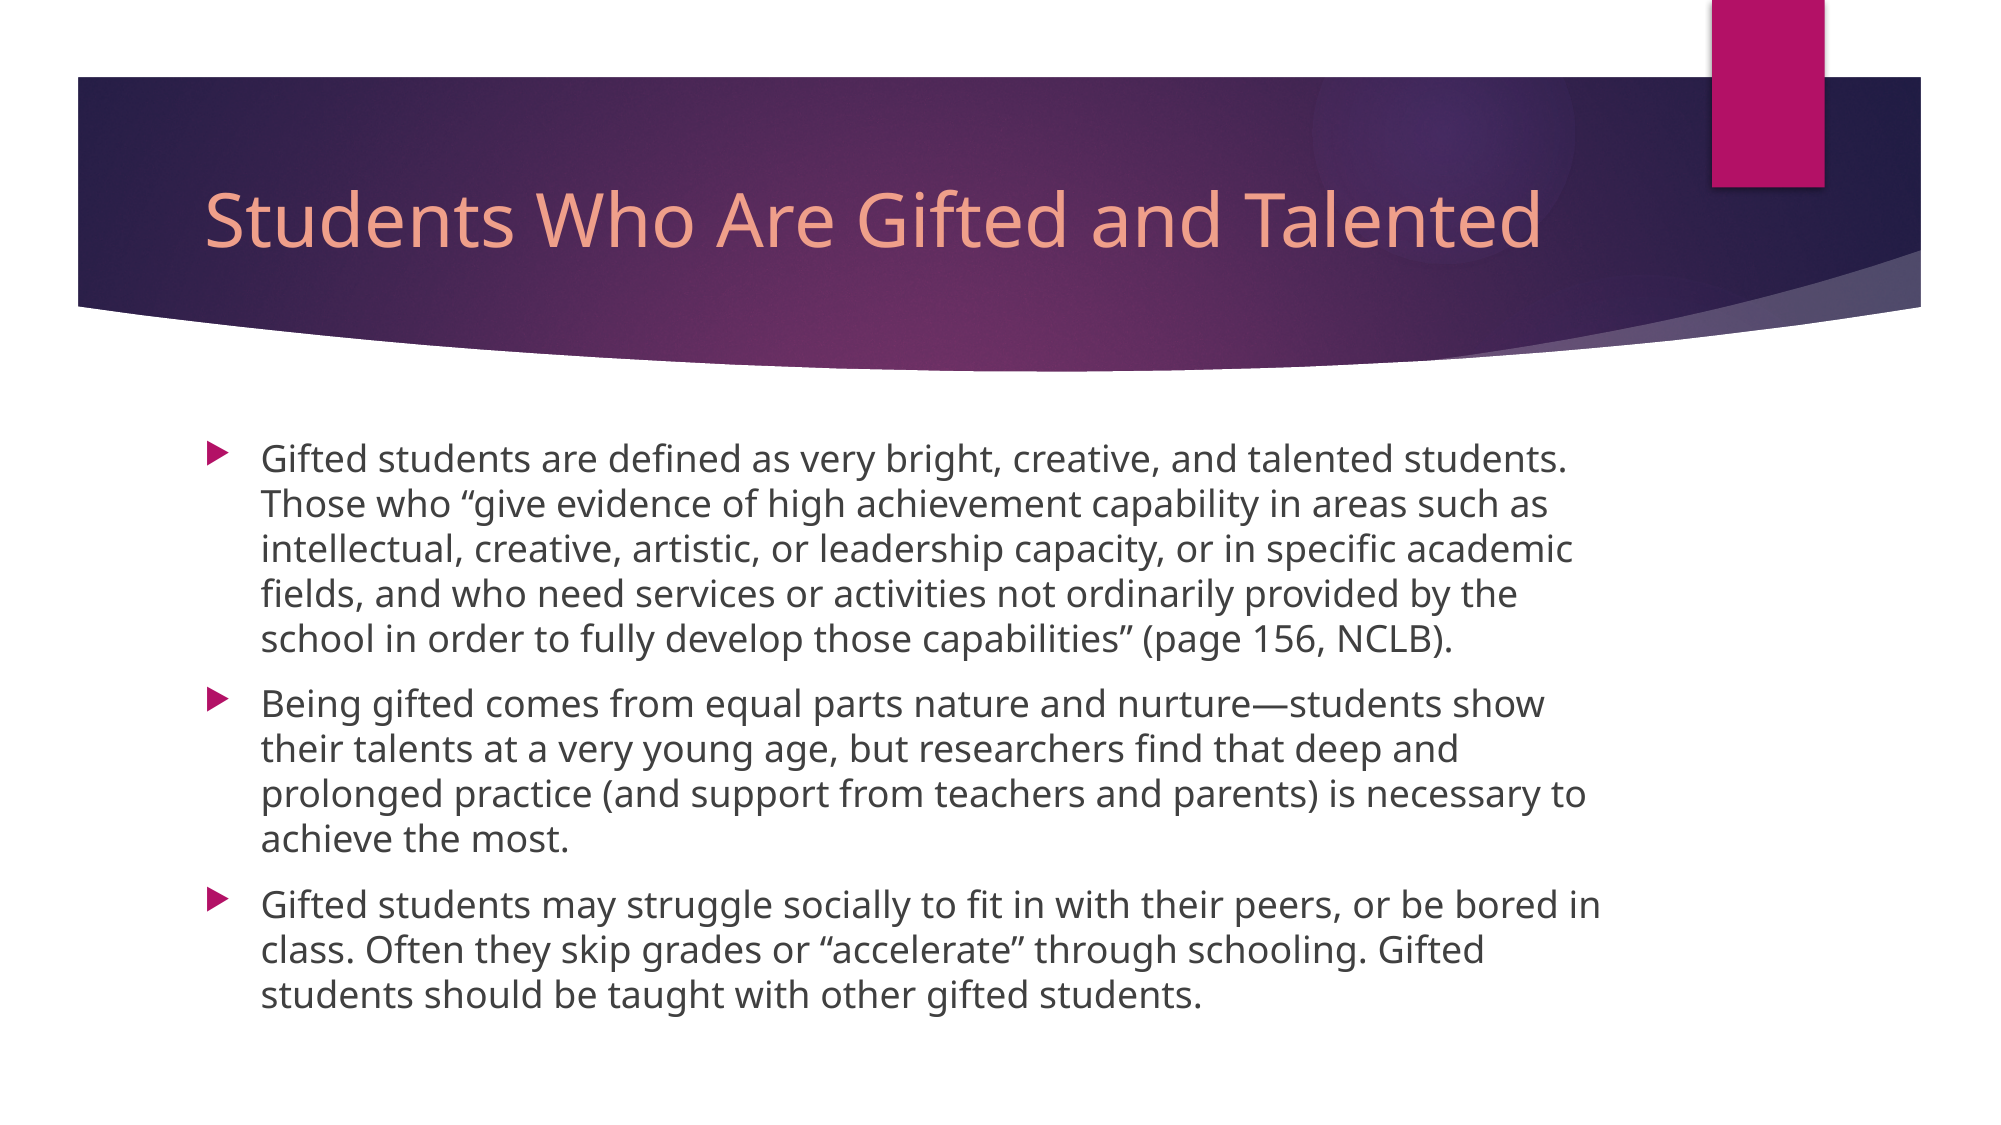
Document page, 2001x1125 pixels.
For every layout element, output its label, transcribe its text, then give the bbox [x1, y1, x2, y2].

title Students Who Are Gifted and Talented [189, 159, 1627, 276]
list Gifted students are defined as very bright, creative, and talented students. Those who “give evidence of high achievement capability in areas such as intellectual, creative, artistic, or leadership capacity, or in specific academic fields, and who need services or activities not ordinarily provided by the school in order to fully develop those capabilities” (page 156, NCLB). Being gifted comes from equal parts nature and nurture—students show their talents at a very young age, but researchers find that deep and prolonged practice (and support from teachers and parents) is necessary to achieve the most. Gifted students may struggle socially to fit in with their peers, or be bored in class. Often they skip grades or “accelerate” through schooling. Gifted students should be taught with other gifted students. [189, 427, 1638, 1086]
